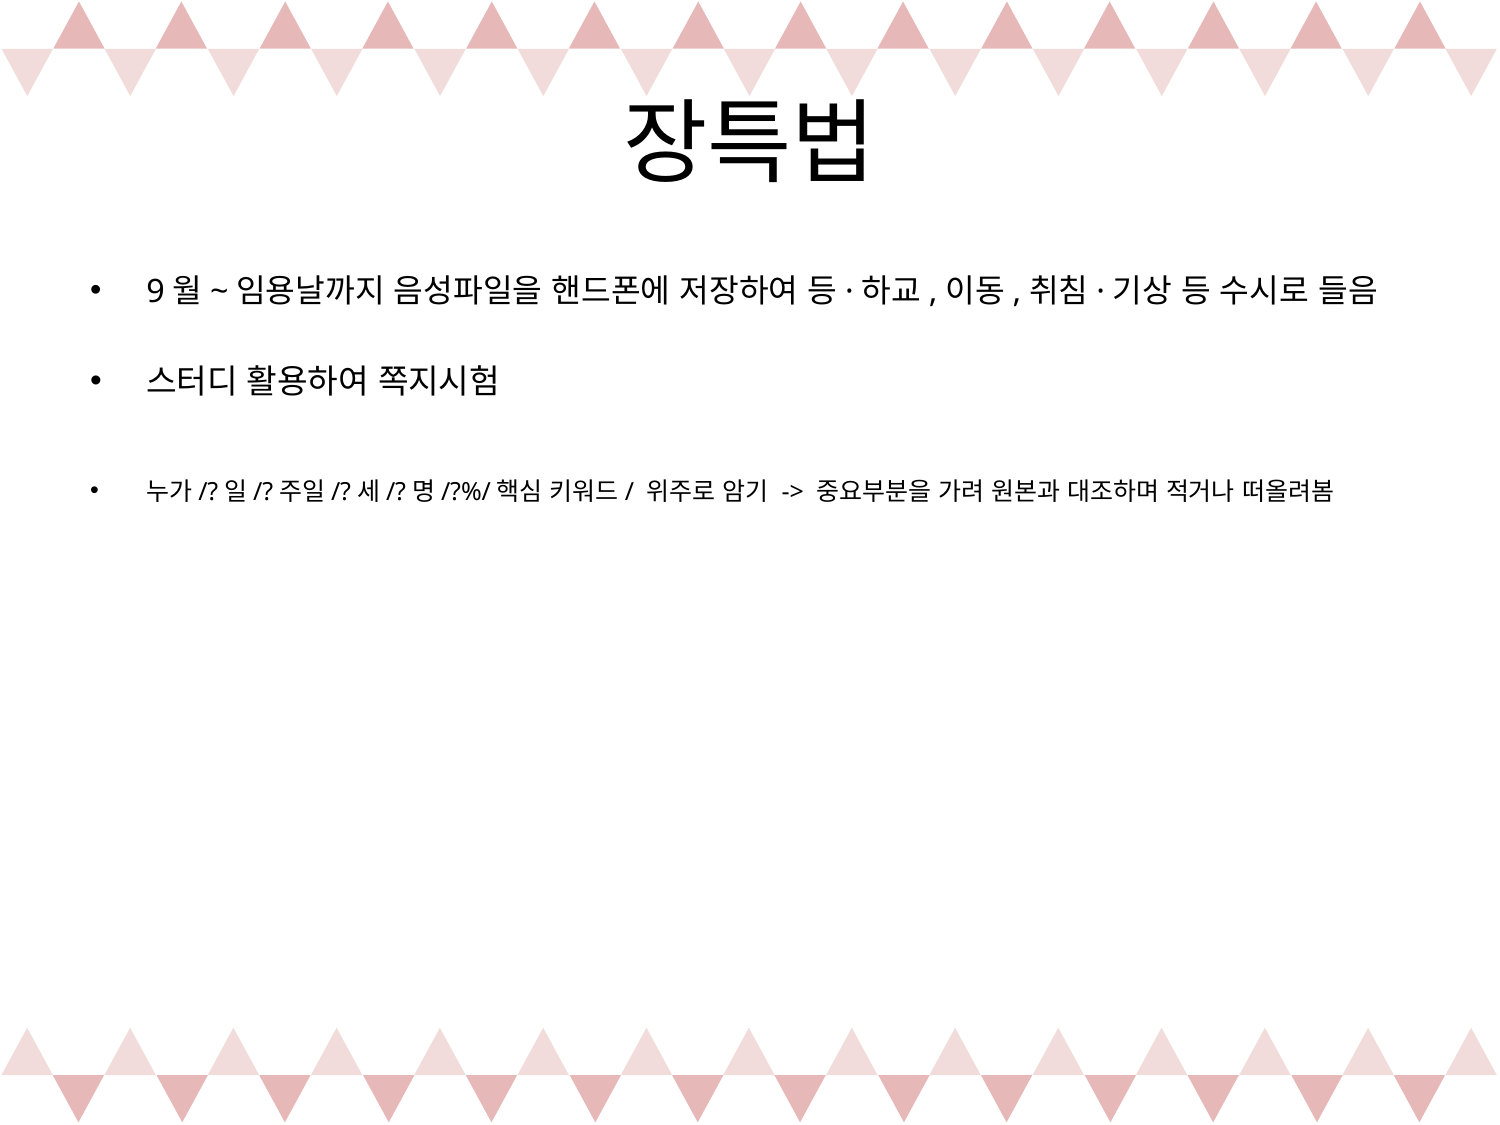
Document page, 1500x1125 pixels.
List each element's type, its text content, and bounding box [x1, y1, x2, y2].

title 장특법 [75, 106, 1425, 233]
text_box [1, 1, 1498, 97]
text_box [1, 1027, 1498, 1123]
list 9월~임용날까지 음성파일을 핸드폰에 저장하여 등·하교,이동,취침·기상 등 수시로 들음 스터디 활용하여 쪽지시험 누가/?일/?주일/?세/?명/?%/핵심 키워드/ 위주로 암기 -> 중요부분을 가려 원본과 대조하며 적거나 떠올려봄 [75, 262, 1425, 1005]
